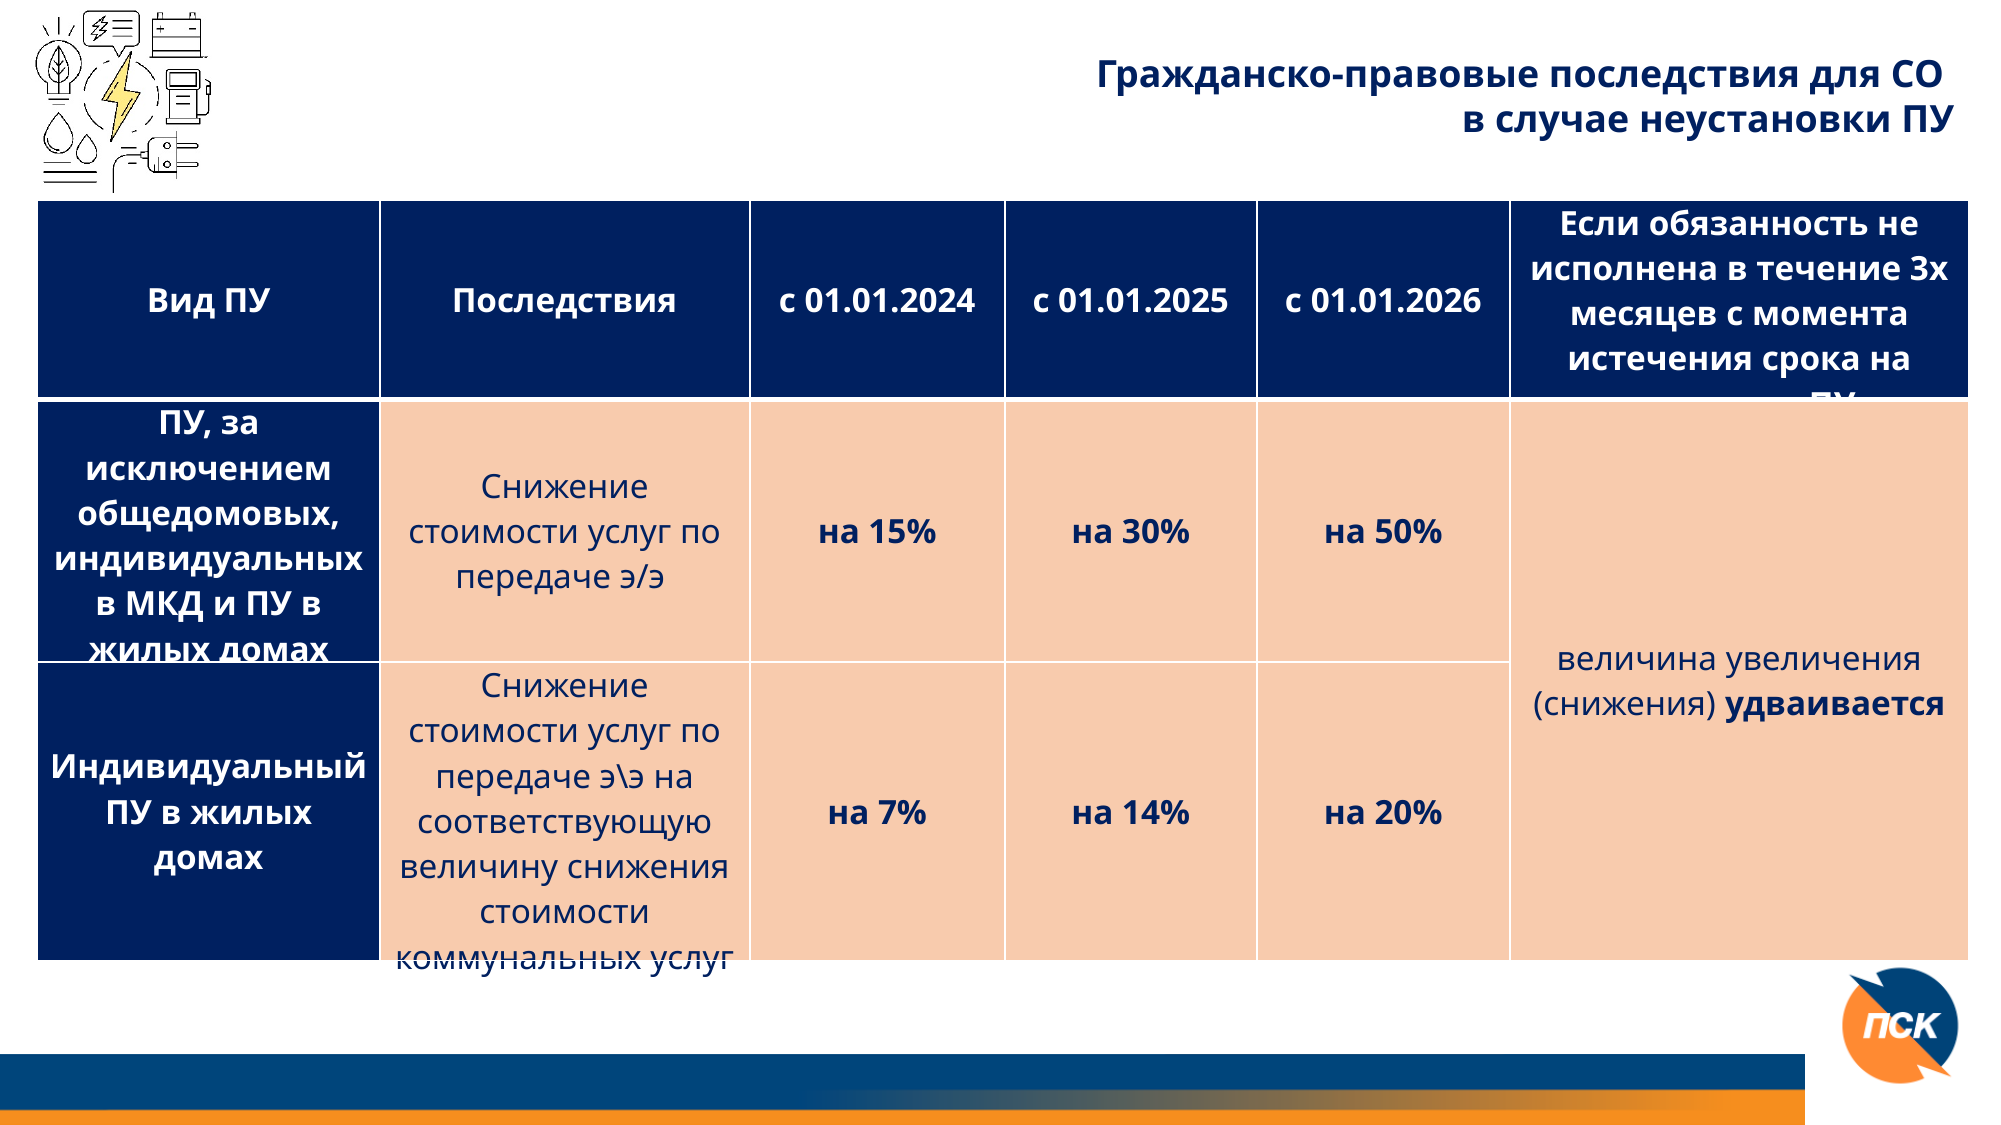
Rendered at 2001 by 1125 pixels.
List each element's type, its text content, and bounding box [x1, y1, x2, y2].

table_cell на 14% [1006, 663, 1256, 960]
table_cell на 30% [1006, 402, 1256, 661]
table_cell ПУ, за исключением общедомовых, индивидуальных в МКД и ПУ в жилых домах [38, 402, 379, 661]
table_cell Снижение стоимости услуг по передаче э\э на соответствующую величину снижения стоимости коммунальных услуг [381, 663, 749, 960]
table_cell на 7% [751, 663, 1004, 960]
table_cell на 15% [751, 402, 1004, 661]
table_cell Индивидуальный ПУ в жилых домах [38, 663, 379, 960]
text_box Гражданско-правовые последствия для СО в случае неустановки ПУ [636, 42, 1969, 148]
table_header Вид ПУ [38, 201, 379, 397]
table_header с 01.01.2025 [1006, 201, 1256, 397]
table_cell на 50% [1258, 402, 1509, 661]
picture [0, 926, 2000, 1125]
table_header Последствия [381, 201, 749, 397]
picture [24, 0, 218, 193]
table_cell Снижение стоимости услуг по передаче э/э [381, 402, 749, 661]
table_cell на 20% [1258, 663, 1509, 960]
table_header с 01.01.2024 [751, 201, 1004, 397]
table_header Если обязанность не исполнена в течение 3х месяцев с момента истечения срока на установку ПУ [1511, 201, 1968, 397]
table_cell величина увеличения (снижения) удваивается [1511, 402, 1968, 960]
table_header с 01.01.2026 [1258, 201, 1509, 397]
